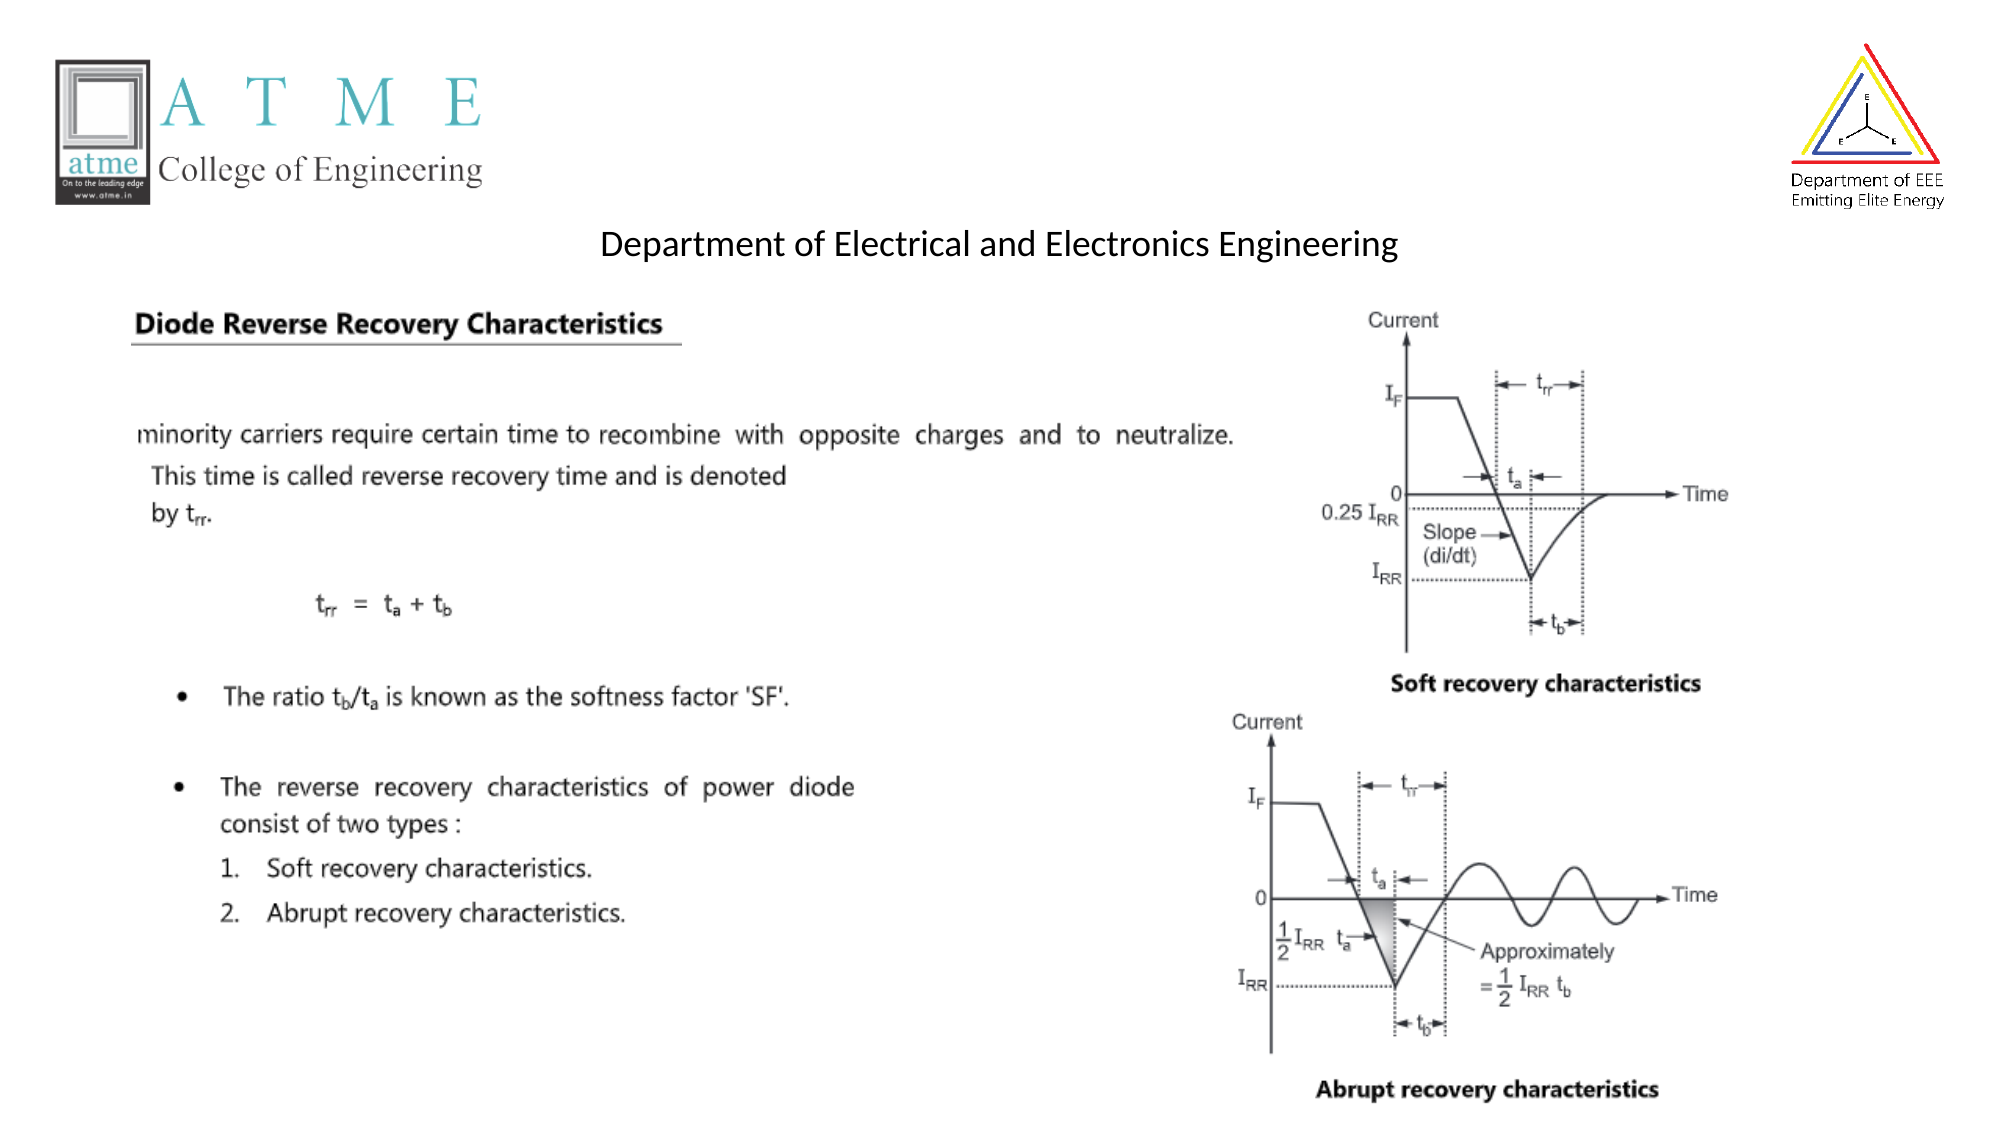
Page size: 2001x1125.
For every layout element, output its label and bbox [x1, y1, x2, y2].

picture [49, 51, 488, 212]
picture [298, 573, 515, 635]
picture [1783, 37, 1948, 212]
picture [163, 765, 865, 943]
picture [1248, 298, 1816, 658]
picture [1314, 1070, 1676, 1119]
picture [163, 675, 797, 726]
picture [131, 412, 1236, 534]
picture [1198, 661, 1752, 1061]
picture [131, 303, 682, 357]
